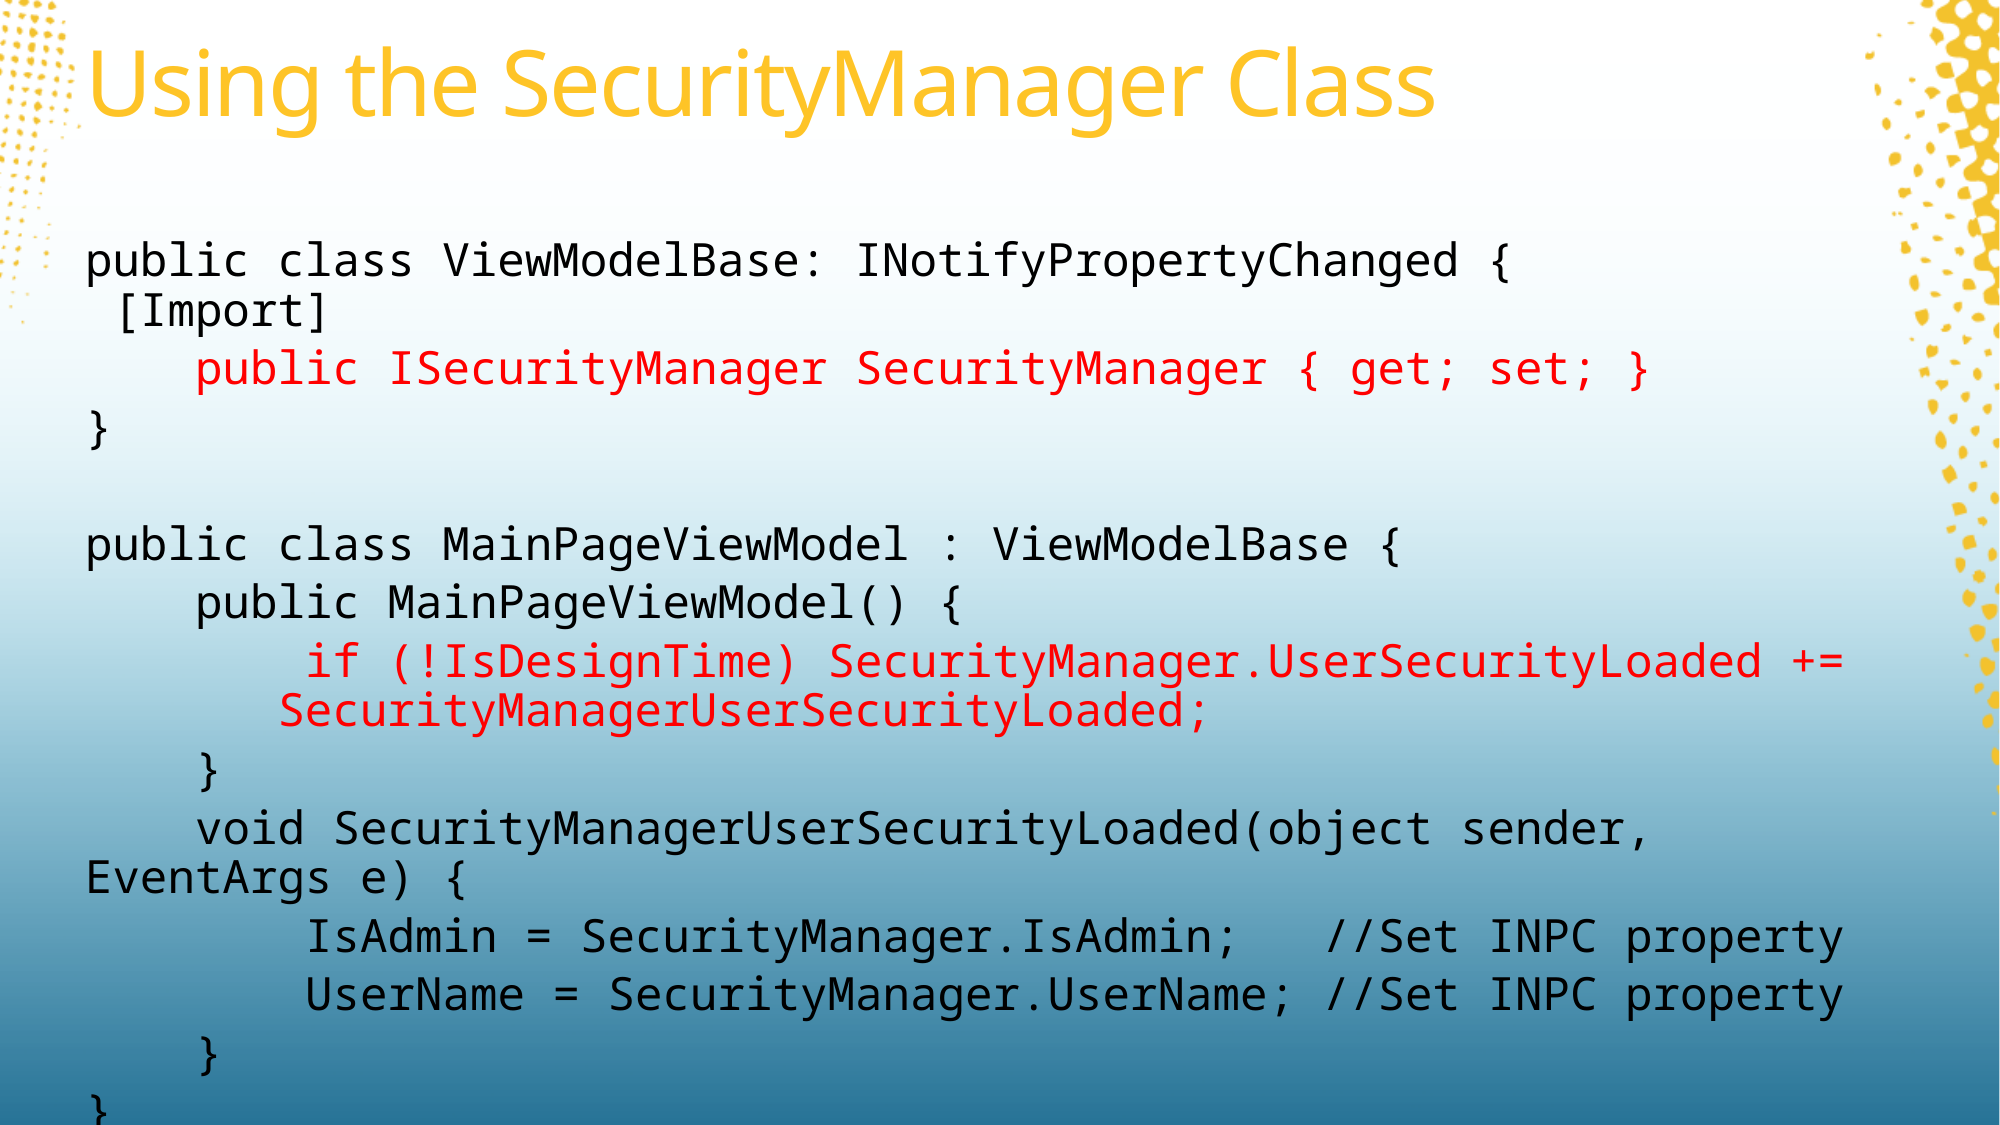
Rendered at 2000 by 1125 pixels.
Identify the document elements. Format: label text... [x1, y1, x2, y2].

list public class ViewModelBase: INotifyPropertyChanged { [Import] public ISecurityManager SecurityManager { get; set; } } public class MainPageViewModel : ViewModelBase { public MainPageViewModel() { if (!IsDesignTime) SecurityManager.UserSecurityLoaded += SecurityManagerUserSecurityLoaded; } void SecurityManagerUserSecurityLoaded(object sender, EventArgs e) { IsAdmin = SecurityManager.IsAdmin; //Set INPC property UserName = SecurityManager.UserName; //Set INPC property } } [85, 237, 1914, 583]
title Using the SecurityManager Class [85, 37, 1914, 138]
picture [0, 0, 2000, 1125]
